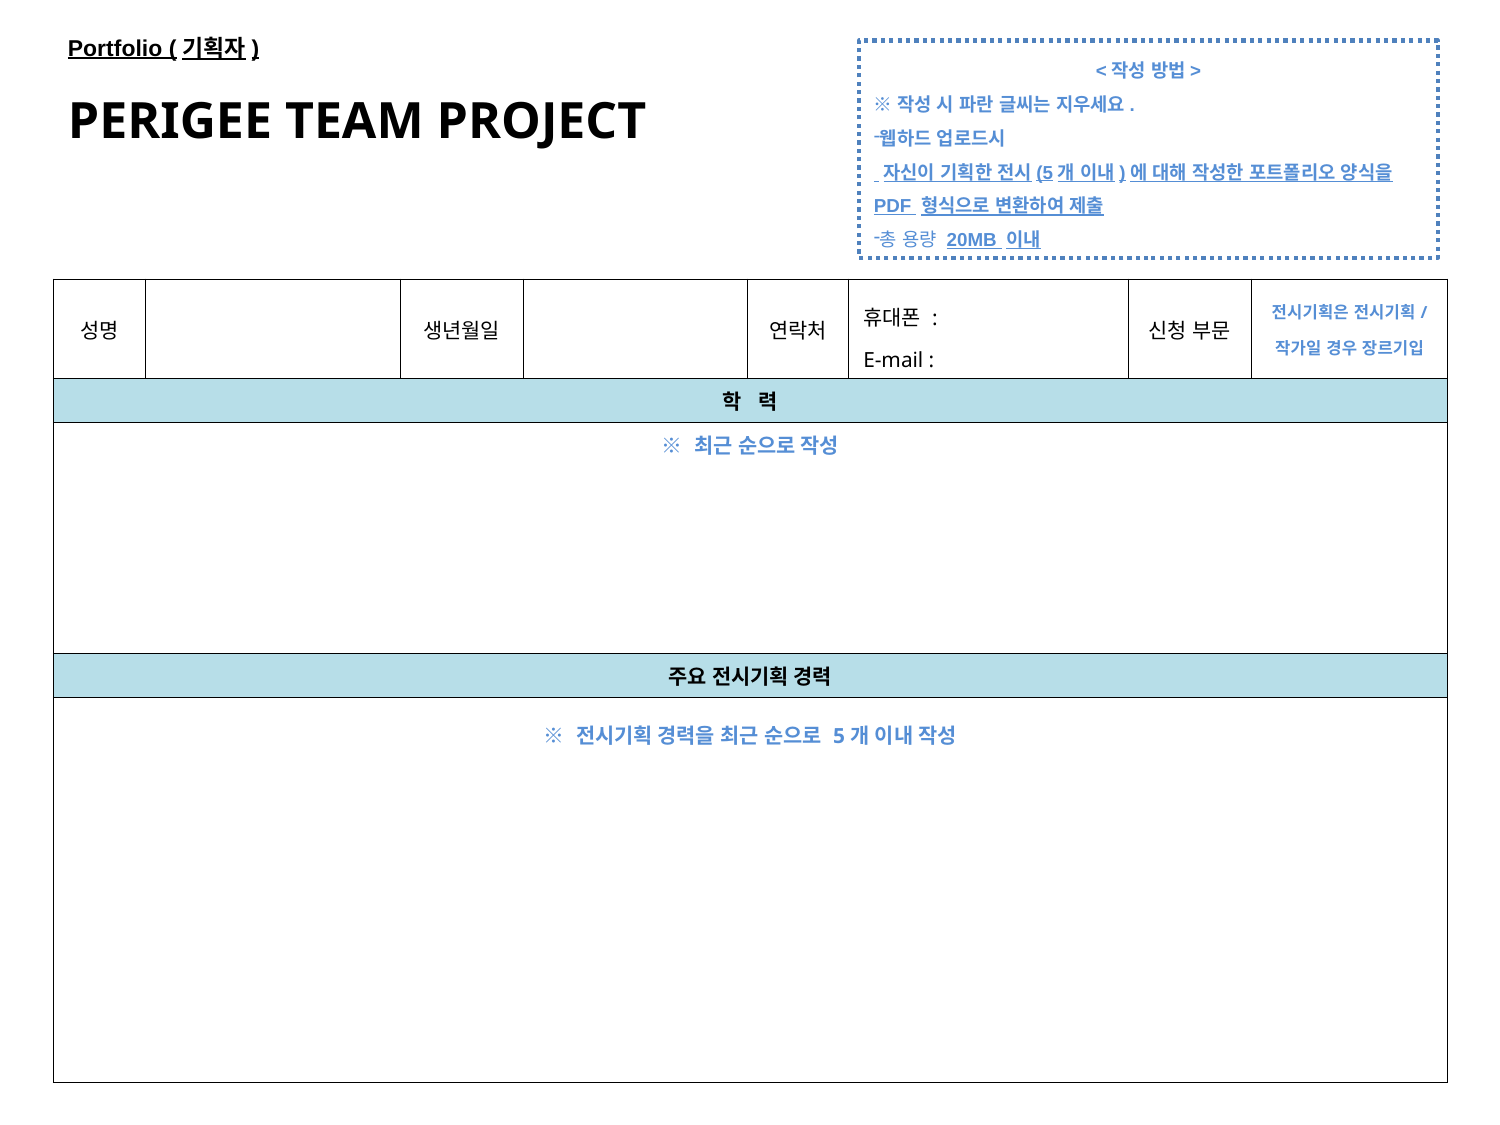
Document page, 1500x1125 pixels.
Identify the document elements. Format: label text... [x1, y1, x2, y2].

table_header 전시기획은 전시기획/ 작가일 경우 장르기입 [1252, 280, 1447, 378]
table_header 연락처 [748, 280, 848, 378]
table_header 생년월일 [401, 280, 523, 378]
table_cell ※ 전시기획 경력을 최근 순으로 5개 이내 작성 [54, 698, 1447, 1082]
table_header 휴대폰 : E-mail : [849, 280, 1128, 378]
table_header [146, 280, 400, 378]
table_cell 주요 전시기획 경력 [54, 654, 1447, 697]
text_box PERIGEE TEAM PROJECT [53, 81, 859, 258]
table_header 성명 [54, 280, 145, 378]
table_header 신청 부문 [1129, 280, 1251, 378]
table_cell 학 력 [54, 379, 1447, 422]
text_box <작성 방법> ※작성 시 파란 글씨는 지우세요. 웹하드 업로드시 자신이 기획한 전시(5개 이내)에 대해 작성한 포트폴리오 양식을 PDF 형식으로 변환하여 제출 총 용량 20MB 이내 [857, 38, 1440, 260]
text_box Portfolio (기획자) [53, 25, 653, 68]
table_cell ※ 최근 순으로 작성 [54, 423, 1447, 653]
table_header [524, 280, 747, 378]
